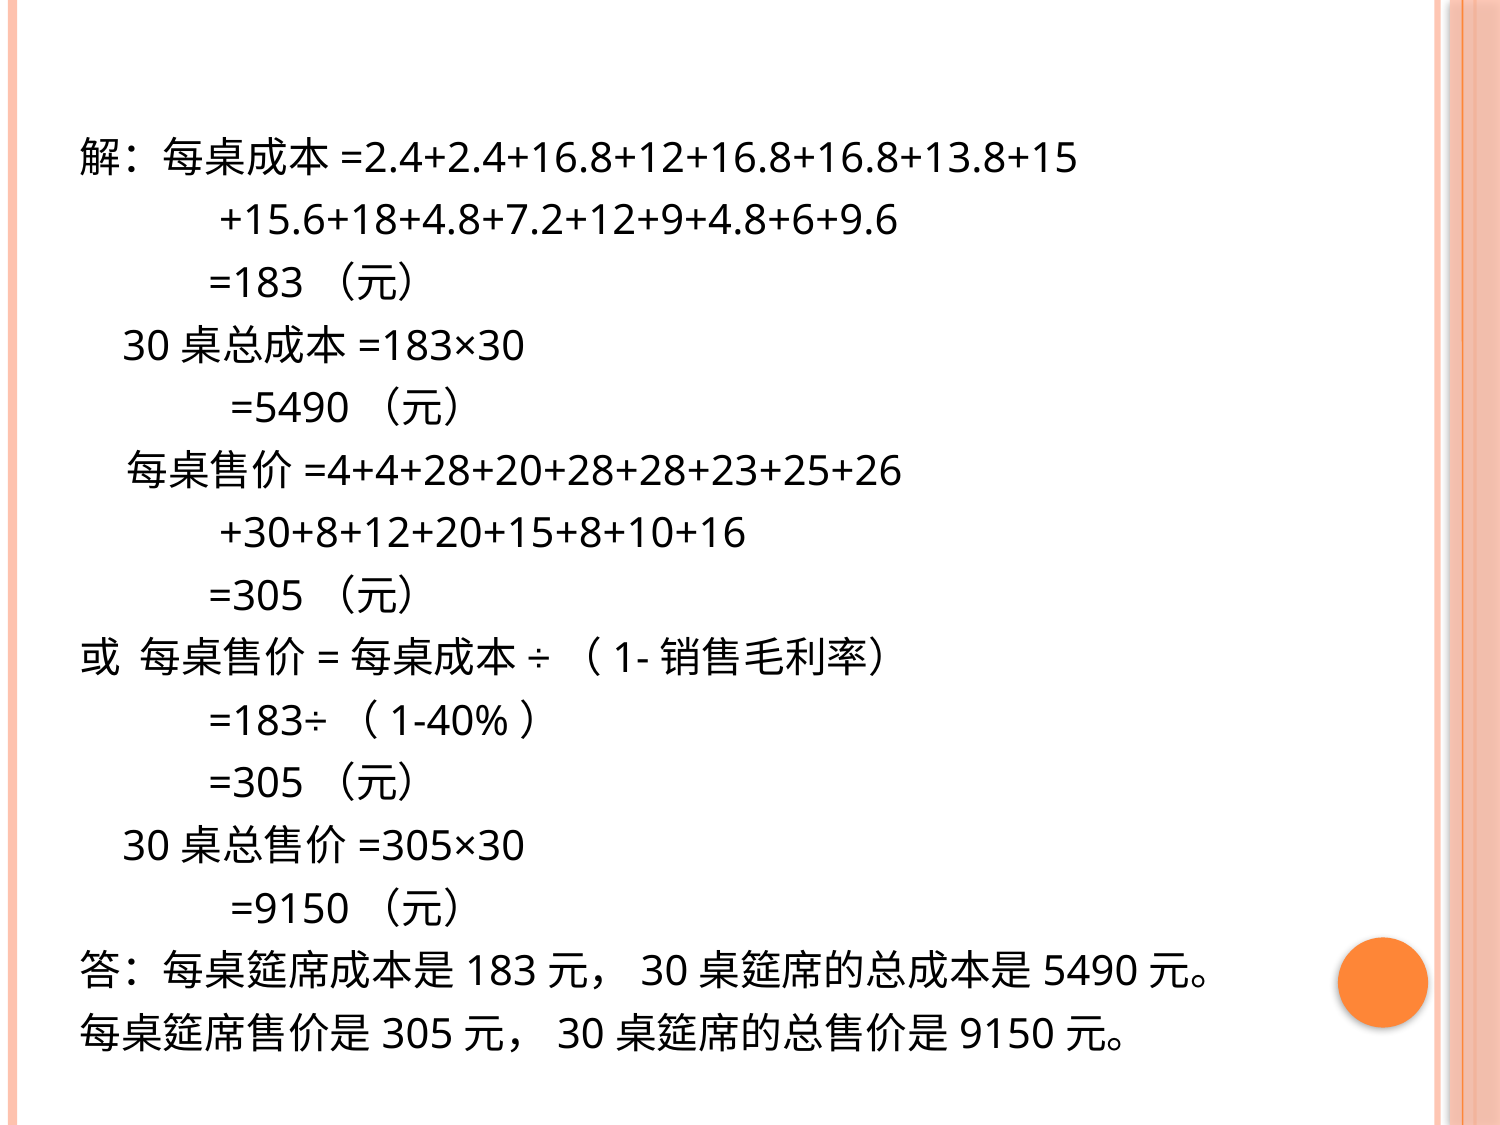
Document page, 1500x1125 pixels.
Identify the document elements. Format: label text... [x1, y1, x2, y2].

list 解：每桌成本=2.4+2.4+16.8+12+16.8+16.8+13.8+15 +15.6+18+4.8+7.2+12+9+4.8+6+9.6 =183（元） 30桌总成本=183×30 =5490（元） 每桌售价=4+4+28+20+28+28+23+25+26 +30+8+12+20+15+8+10+16 =305（元） 或 每桌售价=每桌成本÷（1-销售毛利率） =183÷（1-40%） =305（元） 30桌总售价=305×30 =9150（元） 答：每桌筵席成本是183元，30桌筵席的总成本是5490元。 每桌筵席售价是305元，30桌筵席的总售价是9150元。 [64, 50, 1361, 851]
